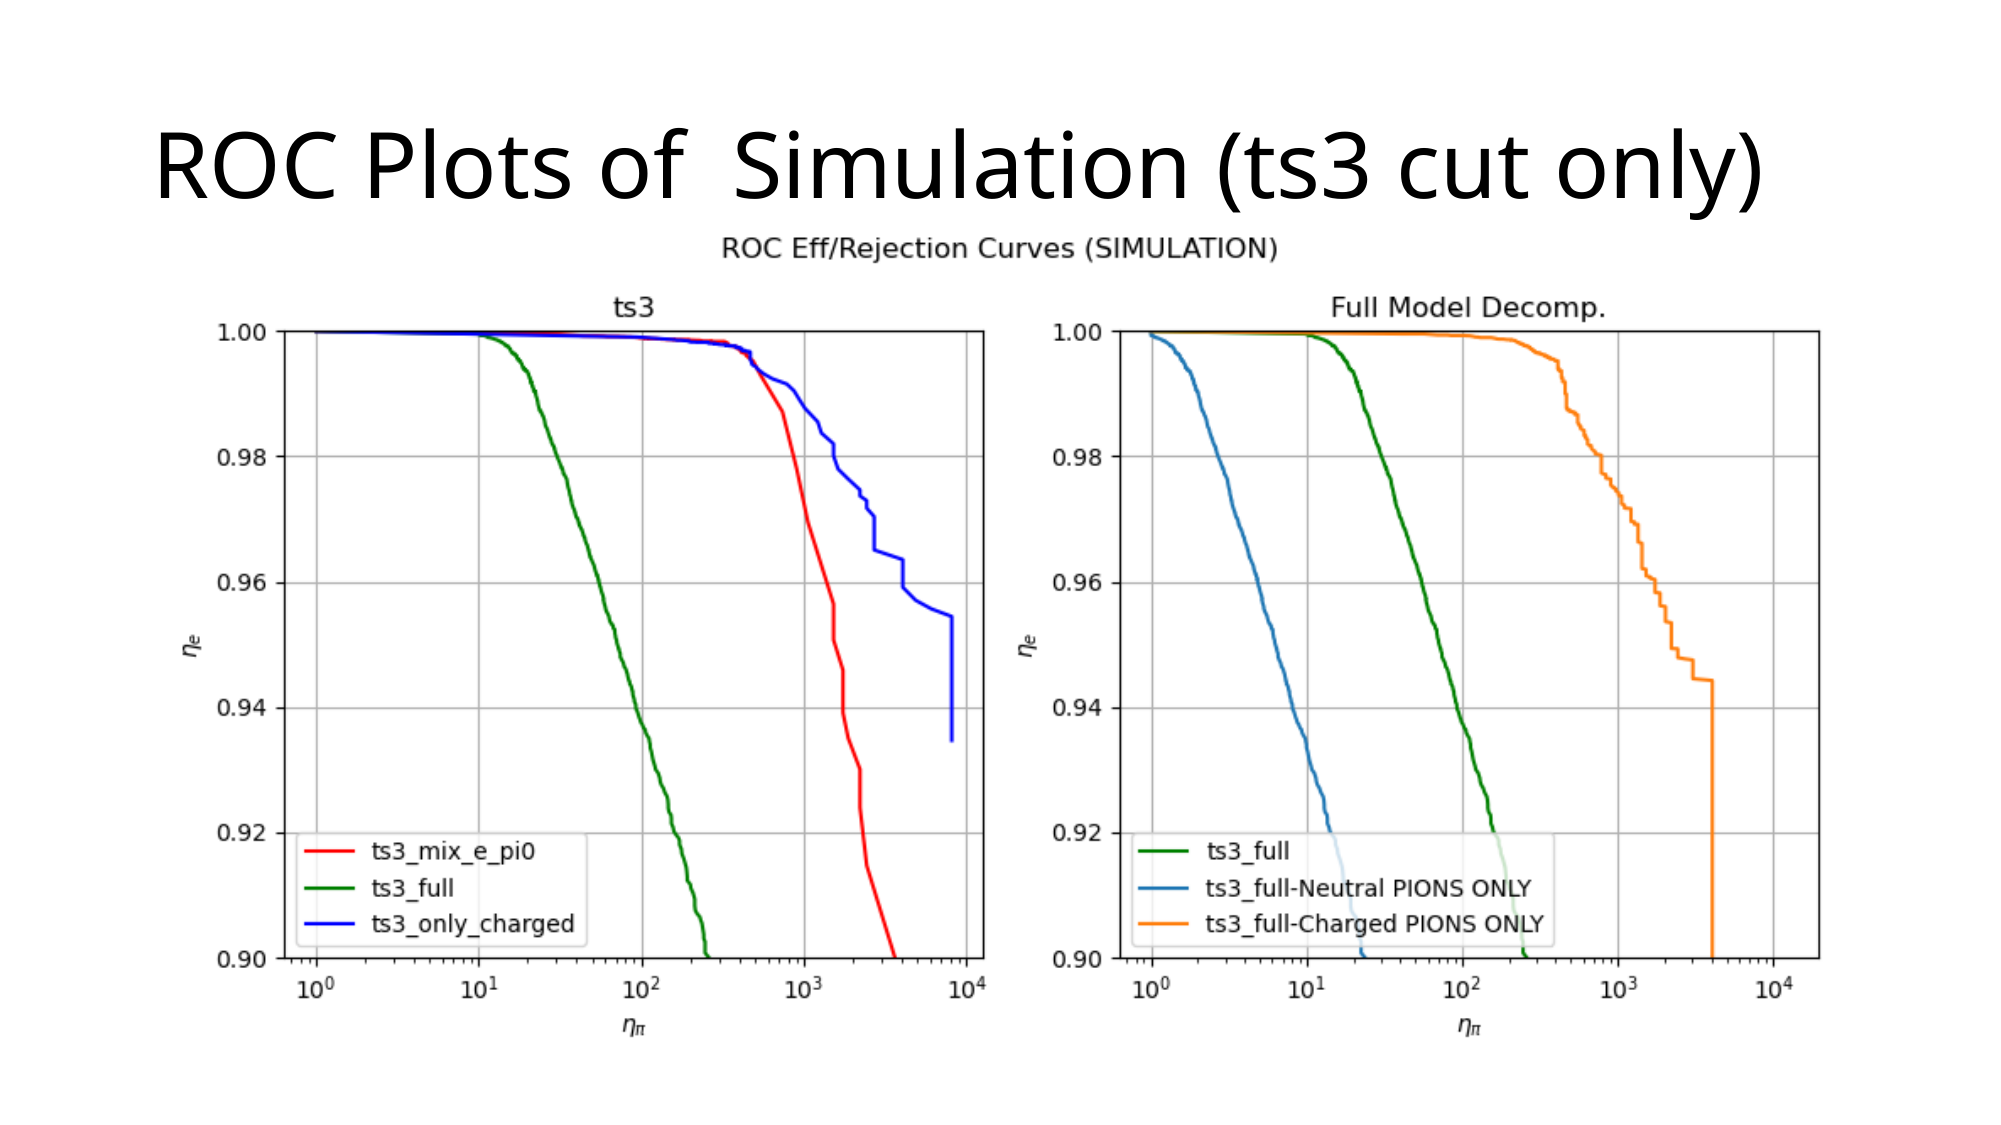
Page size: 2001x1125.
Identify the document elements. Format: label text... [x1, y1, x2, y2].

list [155, 220, 1845, 1066]
title ROC Plots of Simulation (ts3 cut only) [137, 59, 1863, 278]
